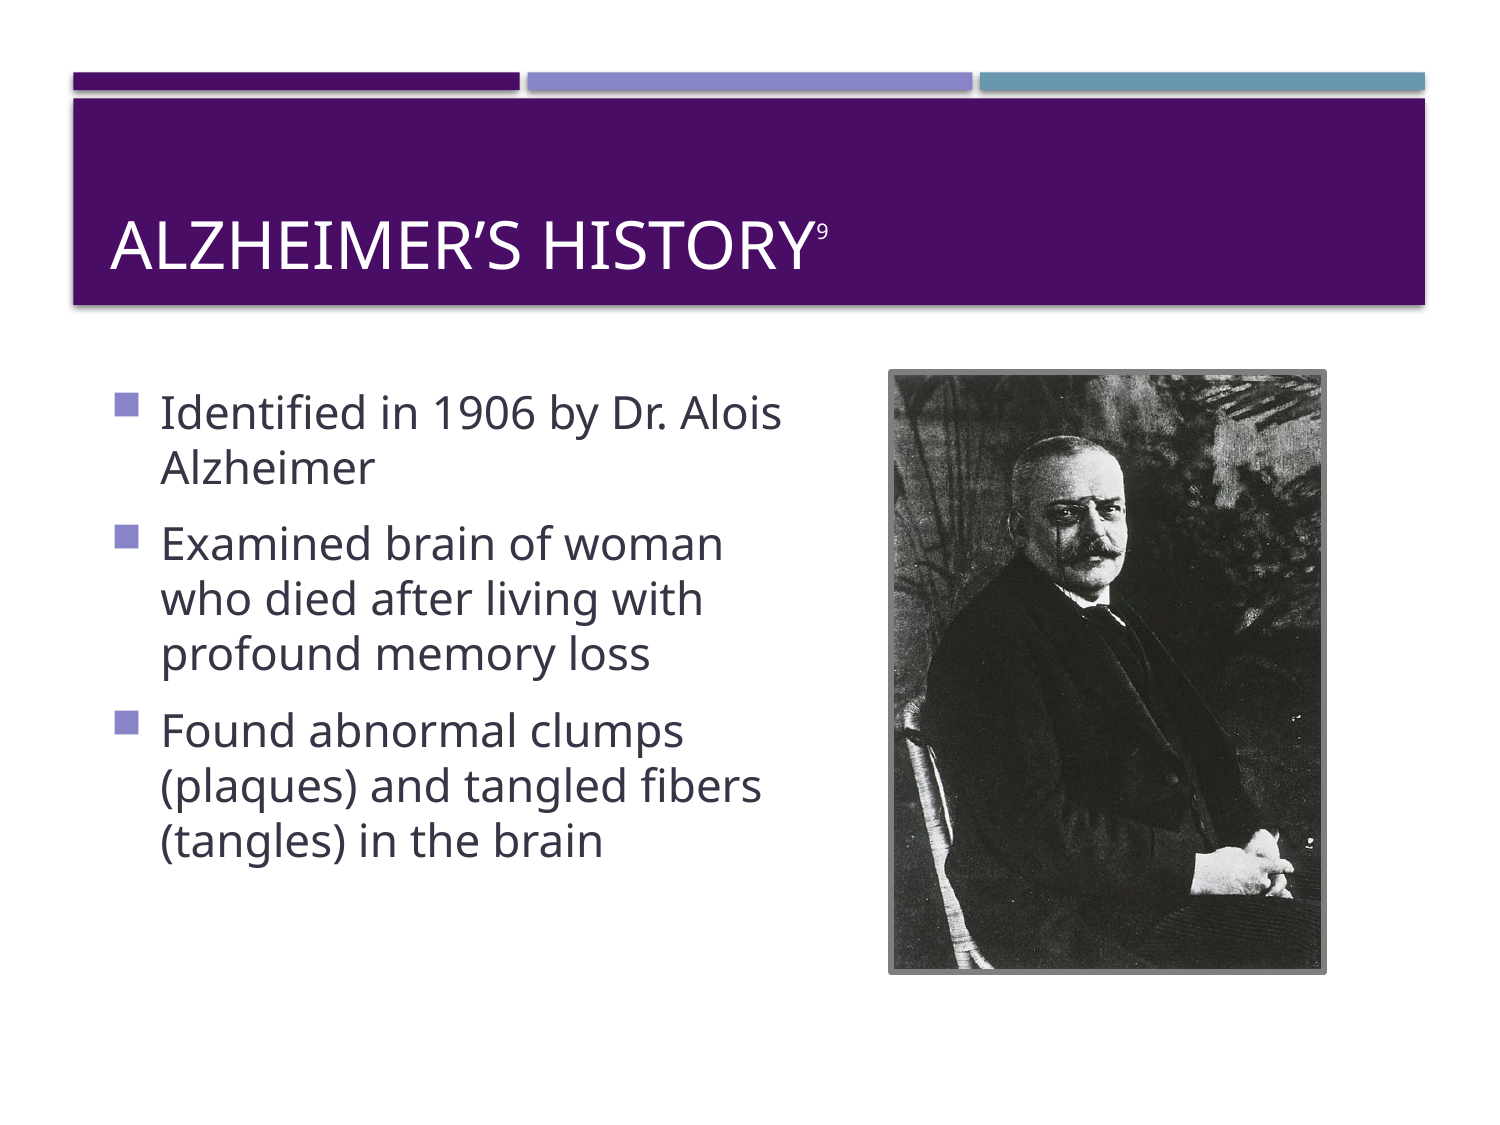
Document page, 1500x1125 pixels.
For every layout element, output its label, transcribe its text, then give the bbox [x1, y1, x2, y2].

title Alzheimer’s History9 [95, 112, 1406, 291]
list Identified in 1906 by Dr. Alois Alzheimer Examined brain of woman who died after living with profound memory loss Found abnormal clumps (plaques) and tangled fibers (tangles) in the brain [95, 365, 839, 962]
picture [893, 374, 1322, 970]
